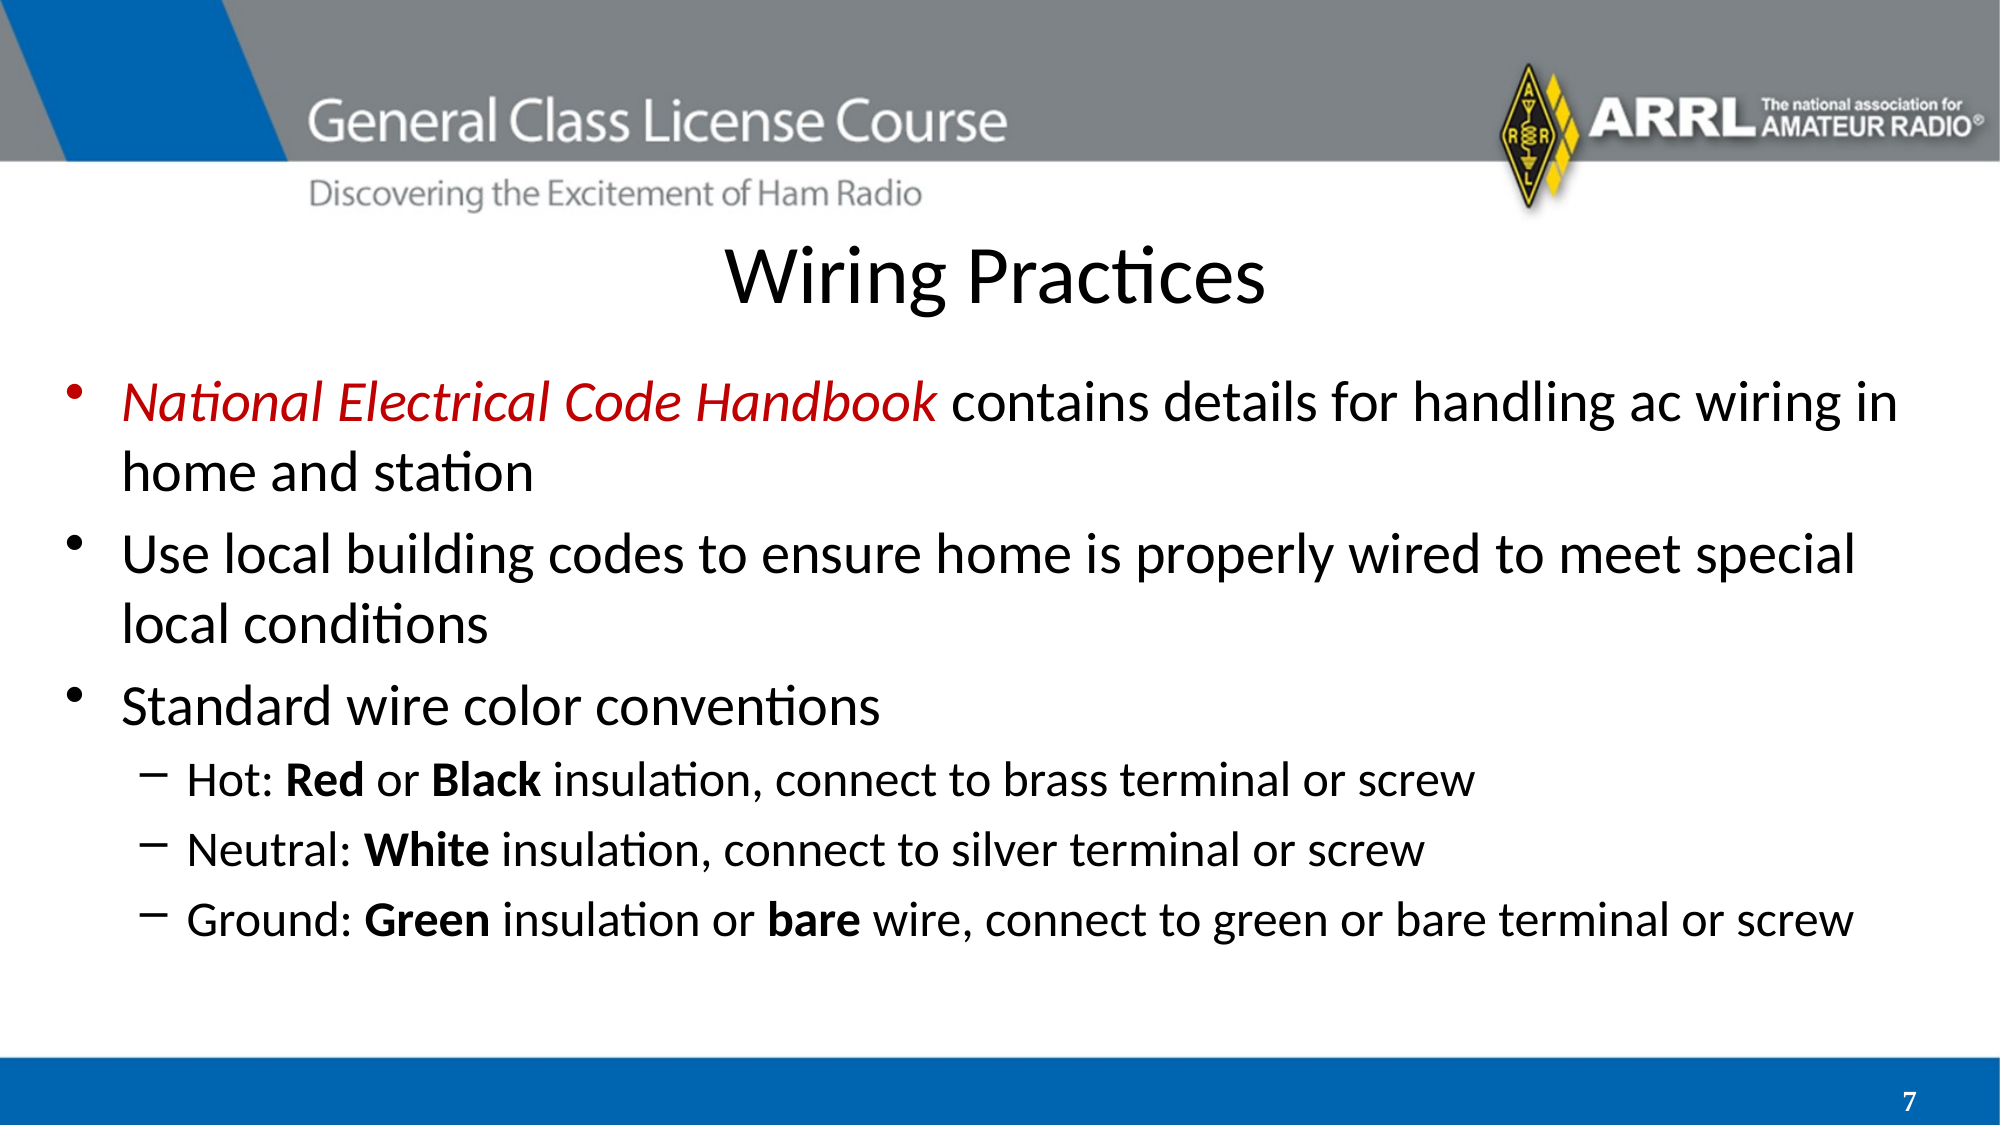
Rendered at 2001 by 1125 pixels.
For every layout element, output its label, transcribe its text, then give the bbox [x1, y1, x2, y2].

title Wiring Practices [96, 212, 1897, 355]
list National Electrical Code Handbook contains details for handling ac wiring in home and station Use local building codes to ensure home is properly wired to meet special local conditions Standard wire color conventions Hot: Red or Black insulation, connect to brass terminal or screw Neutral: White insulation, connect to silver terminal or screw Ground: Green insulation or bare wire, connect to green or bare terminal or screw [50, 355, 1938, 1075]
picture [0, 0, 2001, 1125]
